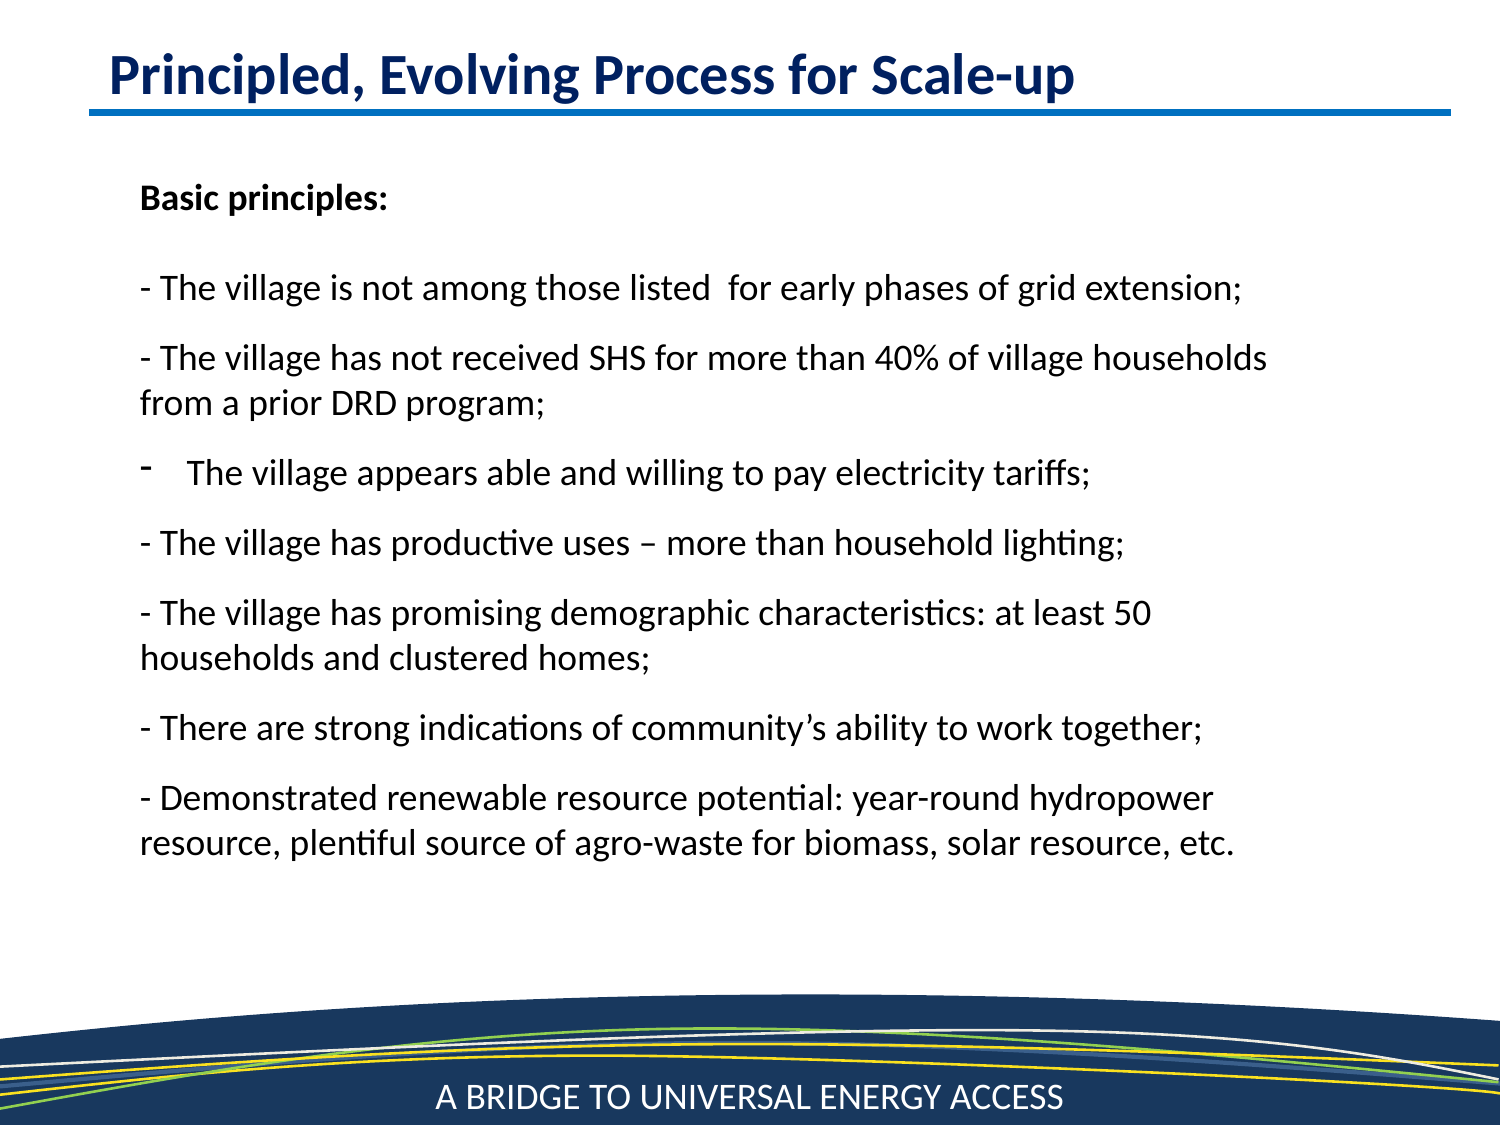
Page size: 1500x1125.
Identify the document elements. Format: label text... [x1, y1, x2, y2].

text_box Basic principles: - The village is not among those listed for early phases of grid extension; - The village has not received SHS for more than 40% of village households from a prior DRD program; The village appears able and willing to pay electricity tariffs; - The village has productive uses – more than household lighting; - The village has promising demographic characteristics: at least 50 households and clustered homes; - There are strong indications of community’s ability to work together; - Demonstrated renewable resource potential: year-round hydropower resource, plentiful source of agro-waste for biomass, solar resource, etc. [124, 165, 1307, 871]
slide_number 15 [1074, 1042, 1425, 1103]
text_box [65, 78, 1378, 266]
text_box [1425, 1060, 1499, 1064]
text_box [0, 994, 1500, 1064]
text_box [389, 1026, 852, 1045]
text_box A Bridge to Universal Energy Access [0, 1064, 1500, 1125]
text_box [10, 1028, 1285, 1064]
text_box Principled, Evolving Process for Scale-up [94, 18, 1445, 99]
